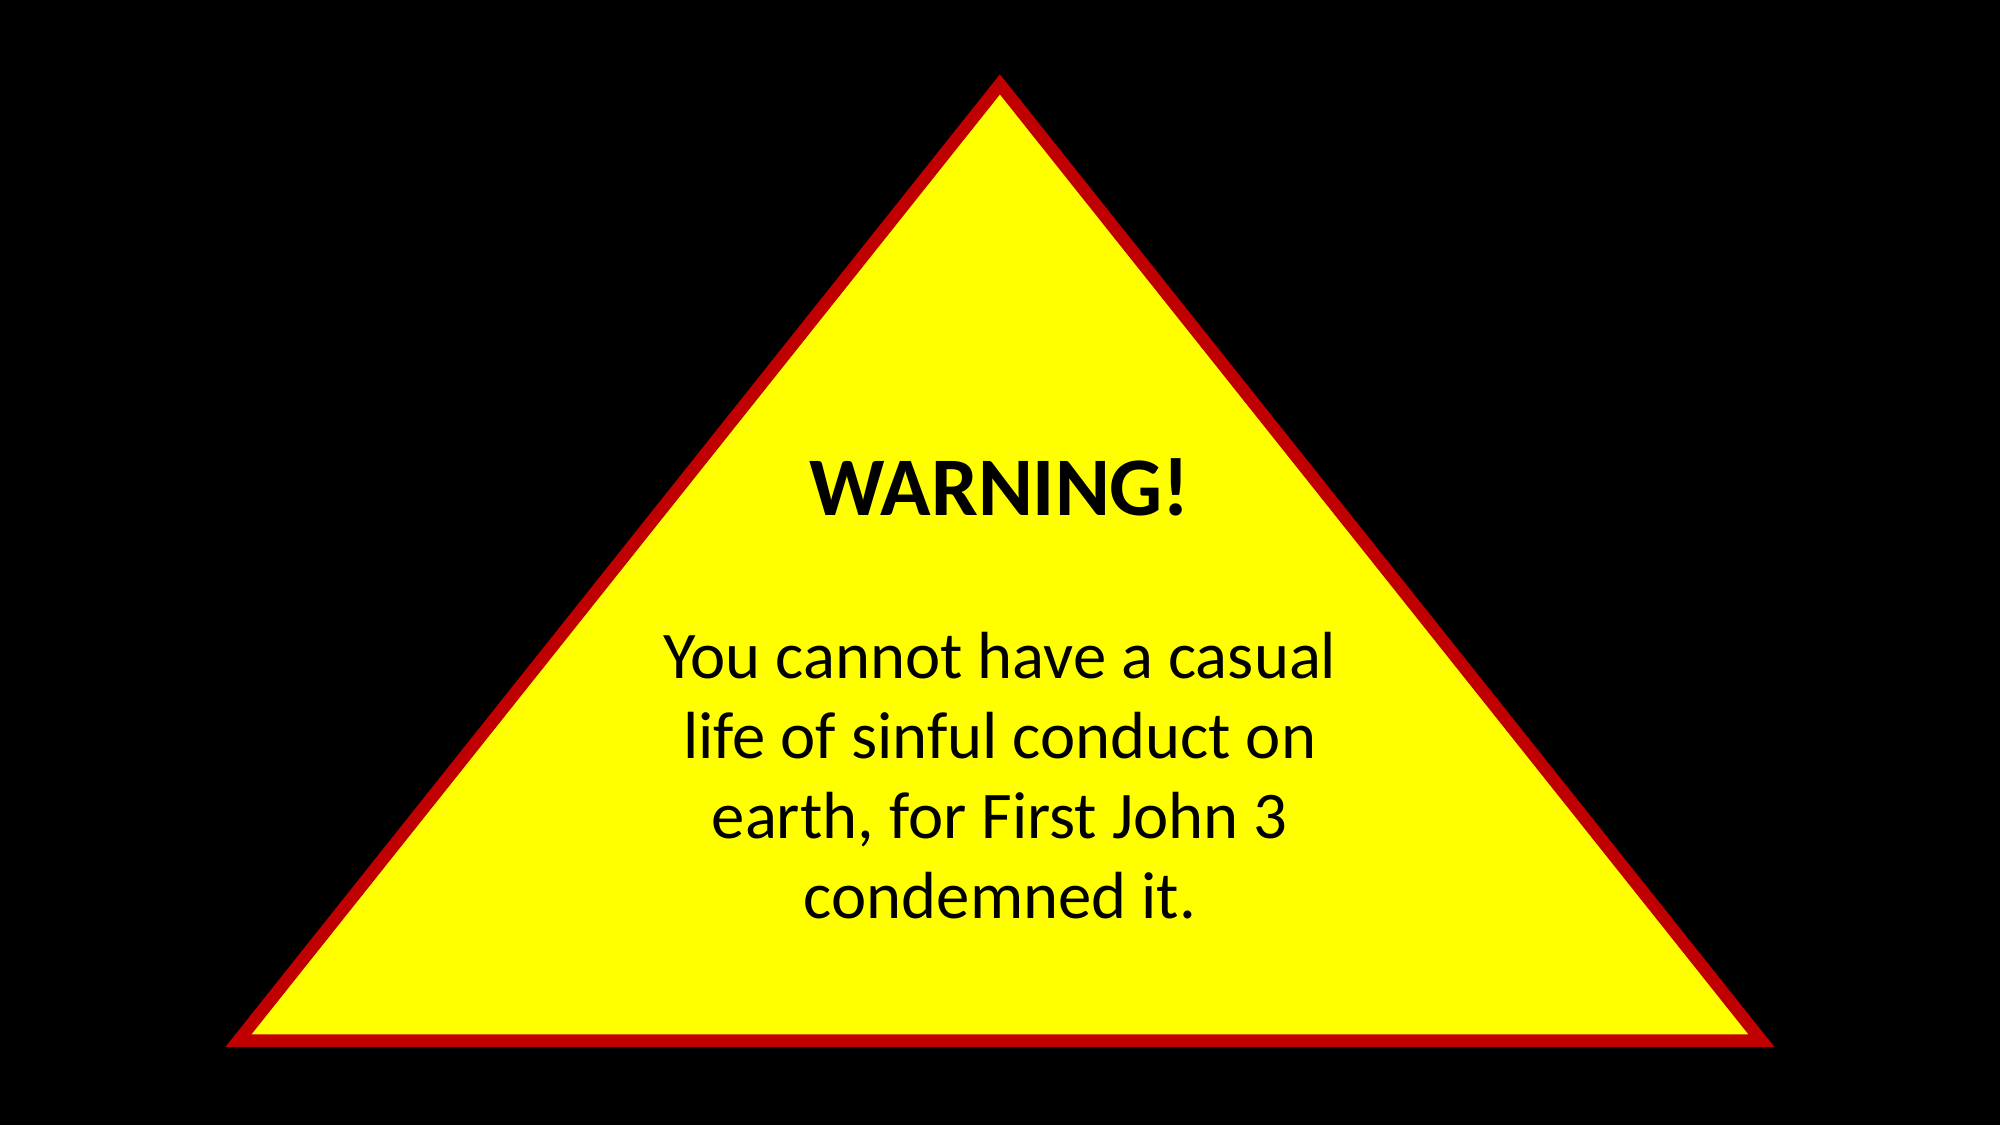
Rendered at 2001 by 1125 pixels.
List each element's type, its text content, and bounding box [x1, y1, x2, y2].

text_box WARNING! You cannot have a casual life of sinful conduct on earth, for First John 3 condemned it. [236, 82, 1764, 1042]
